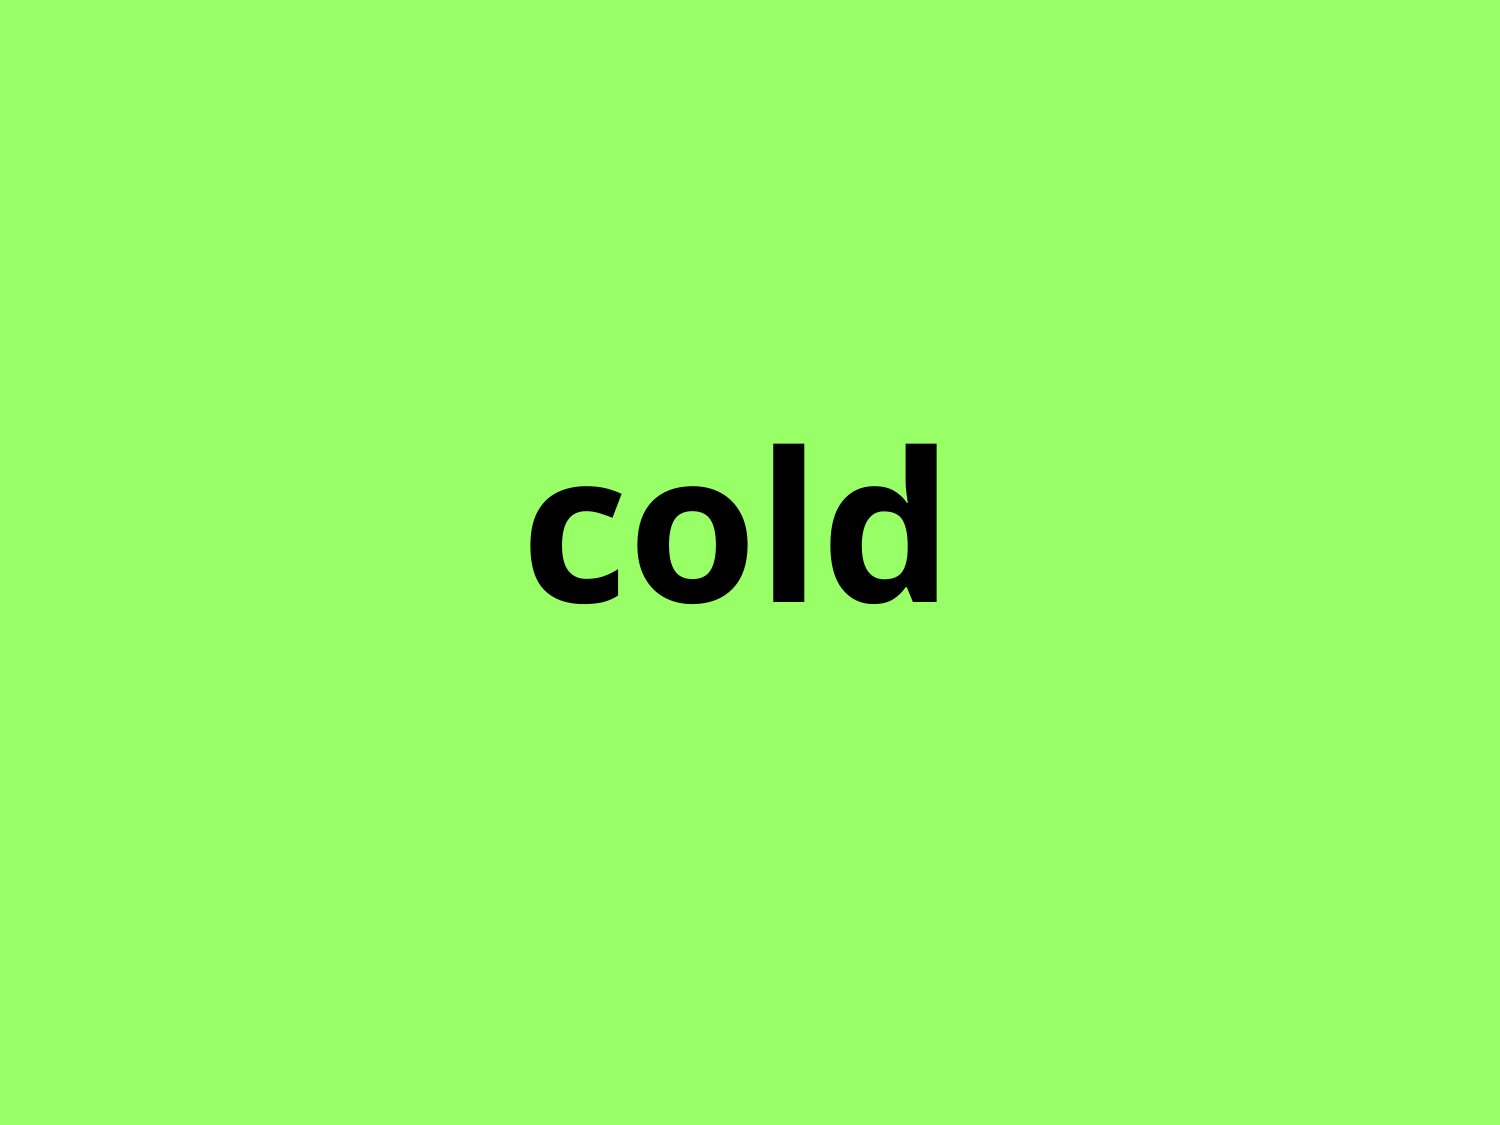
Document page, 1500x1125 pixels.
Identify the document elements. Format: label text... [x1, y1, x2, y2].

title cold [99, 424, 1376, 613]
